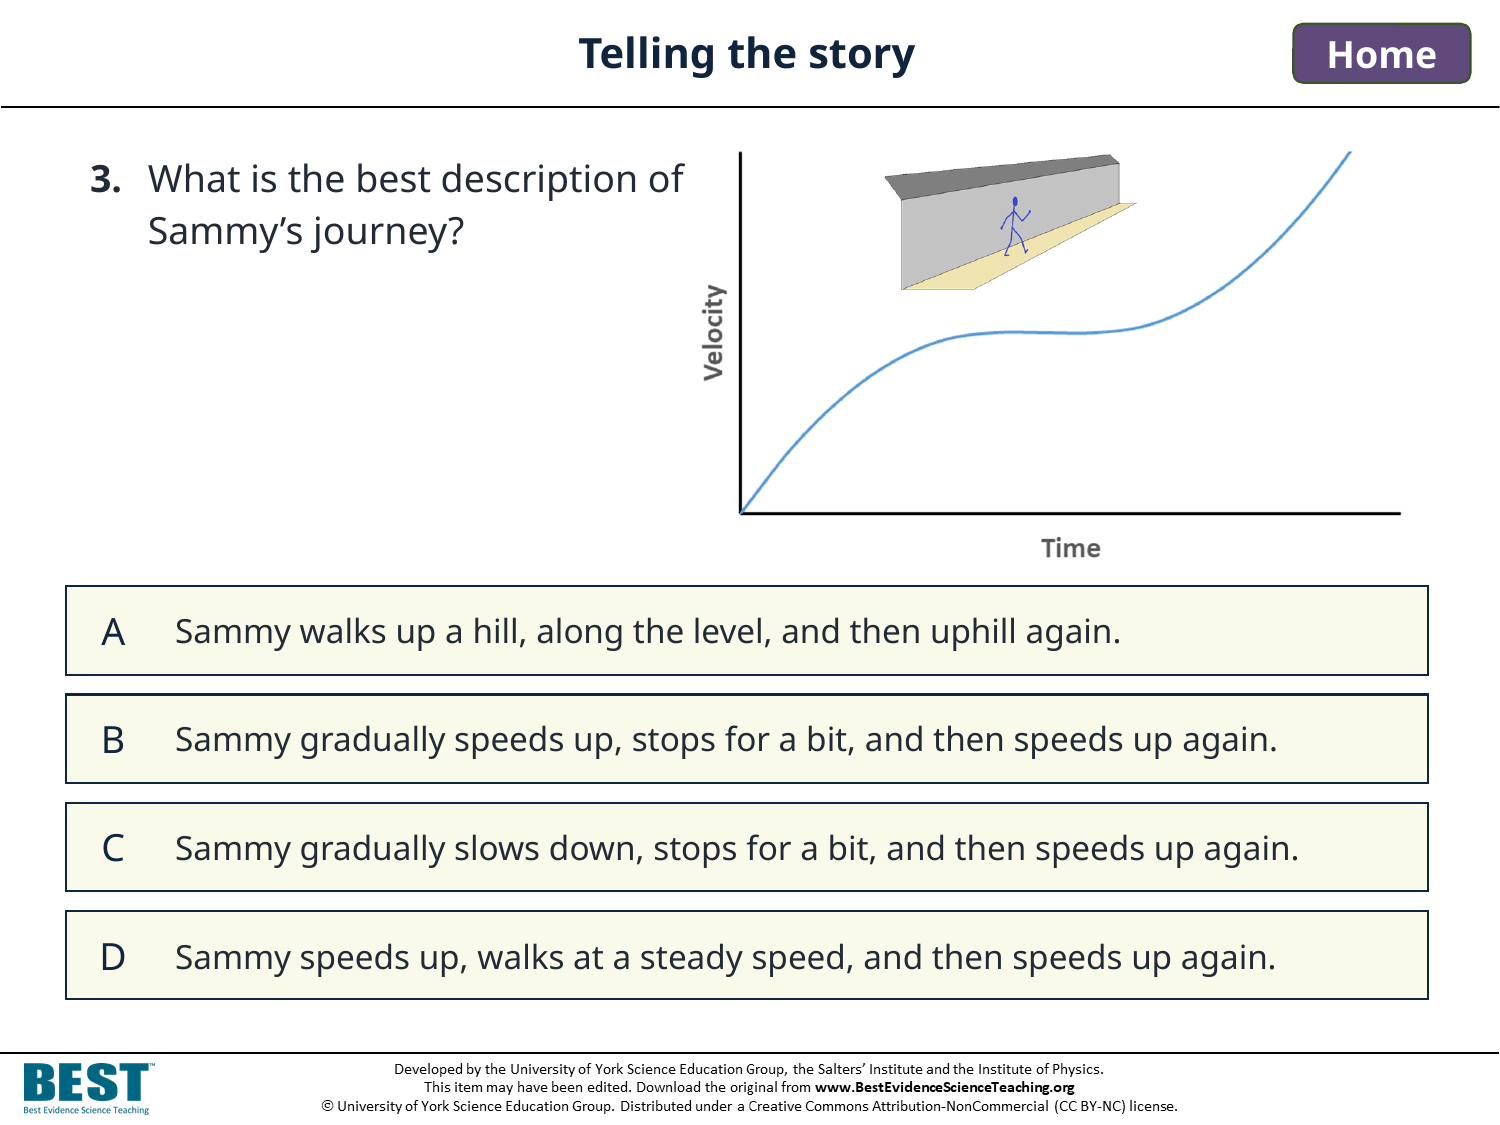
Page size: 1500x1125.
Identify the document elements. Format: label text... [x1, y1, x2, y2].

text_box Home [1292, 22, 1472, 84]
picture [0, 106, 1500, 1125]
text_box Telling the story [23, 4, 1471, 99]
